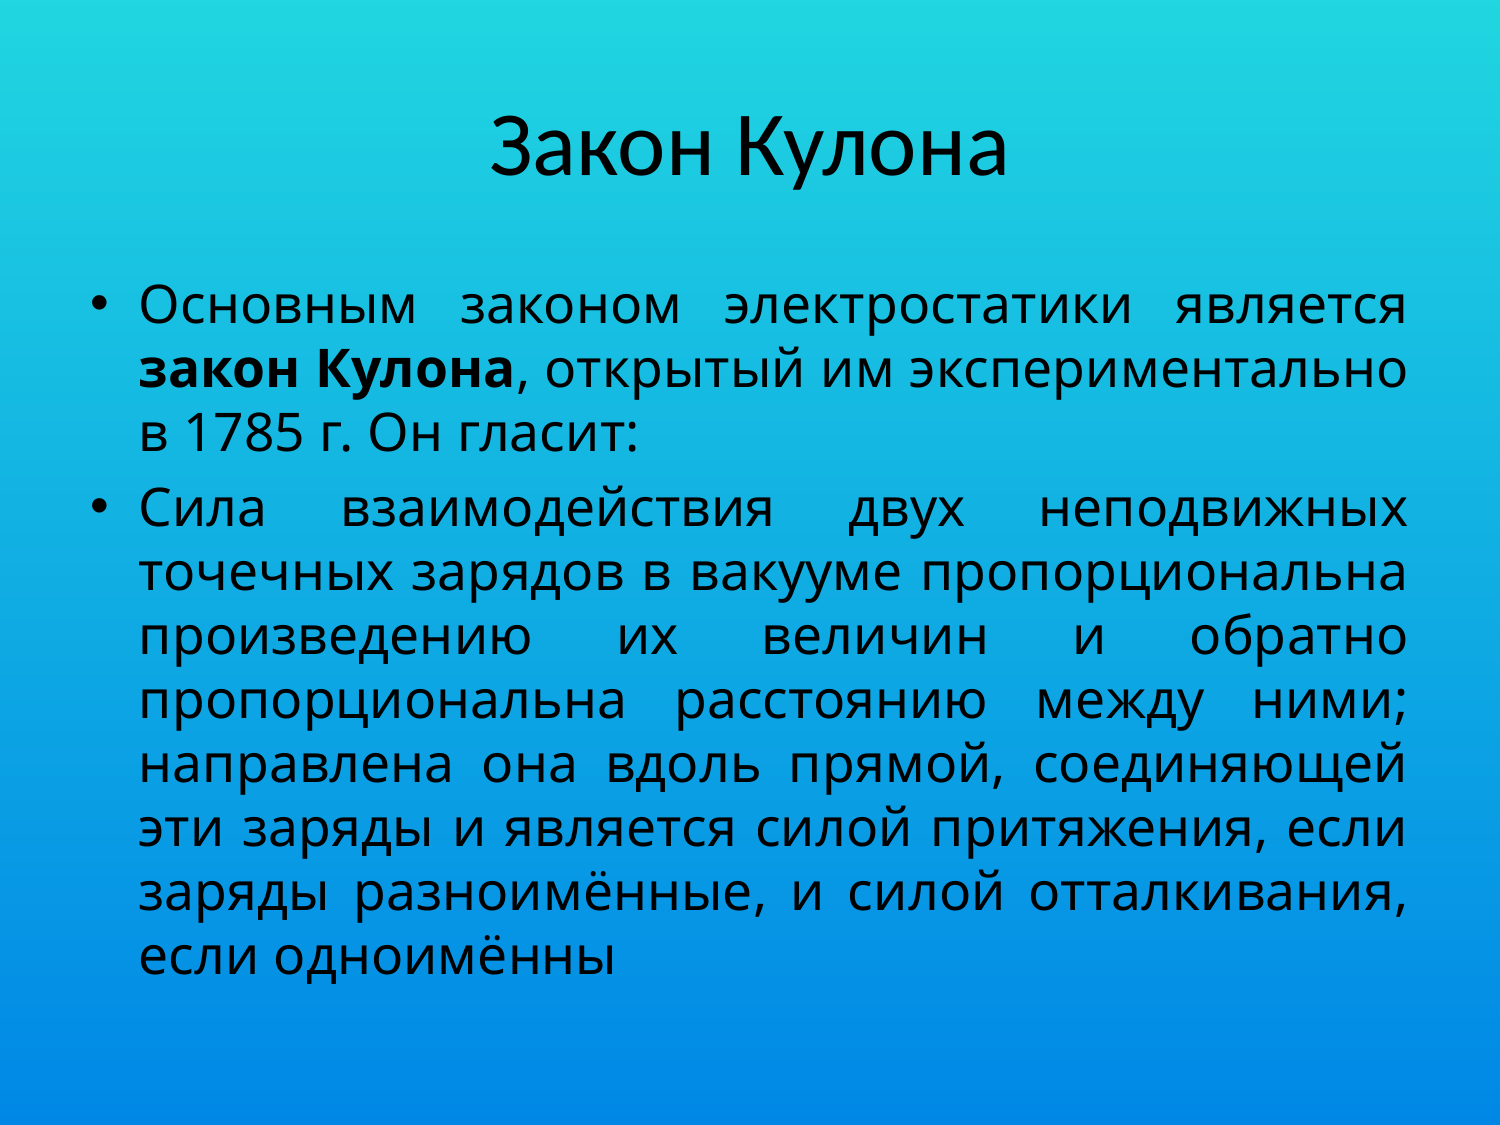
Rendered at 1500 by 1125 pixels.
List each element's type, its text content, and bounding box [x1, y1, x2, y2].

title Закон Кулона [75, 45, 1425, 233]
list Основным законом электростатики является закон Кулона, открытый им экспериментально в 1785 г. Он гласит: Сила взаимодействия двух неподвижных точечных зарядов в вакууме пропорциональна произведению их величин и обратно пропорциональна расстоянию между ними; направлена она вдоль прямой, соединяющей эти заряды и является силой притяжения, если заряды разноимённые, и силой отталкивания, если одноимённы [75, 262, 1425, 1005]
